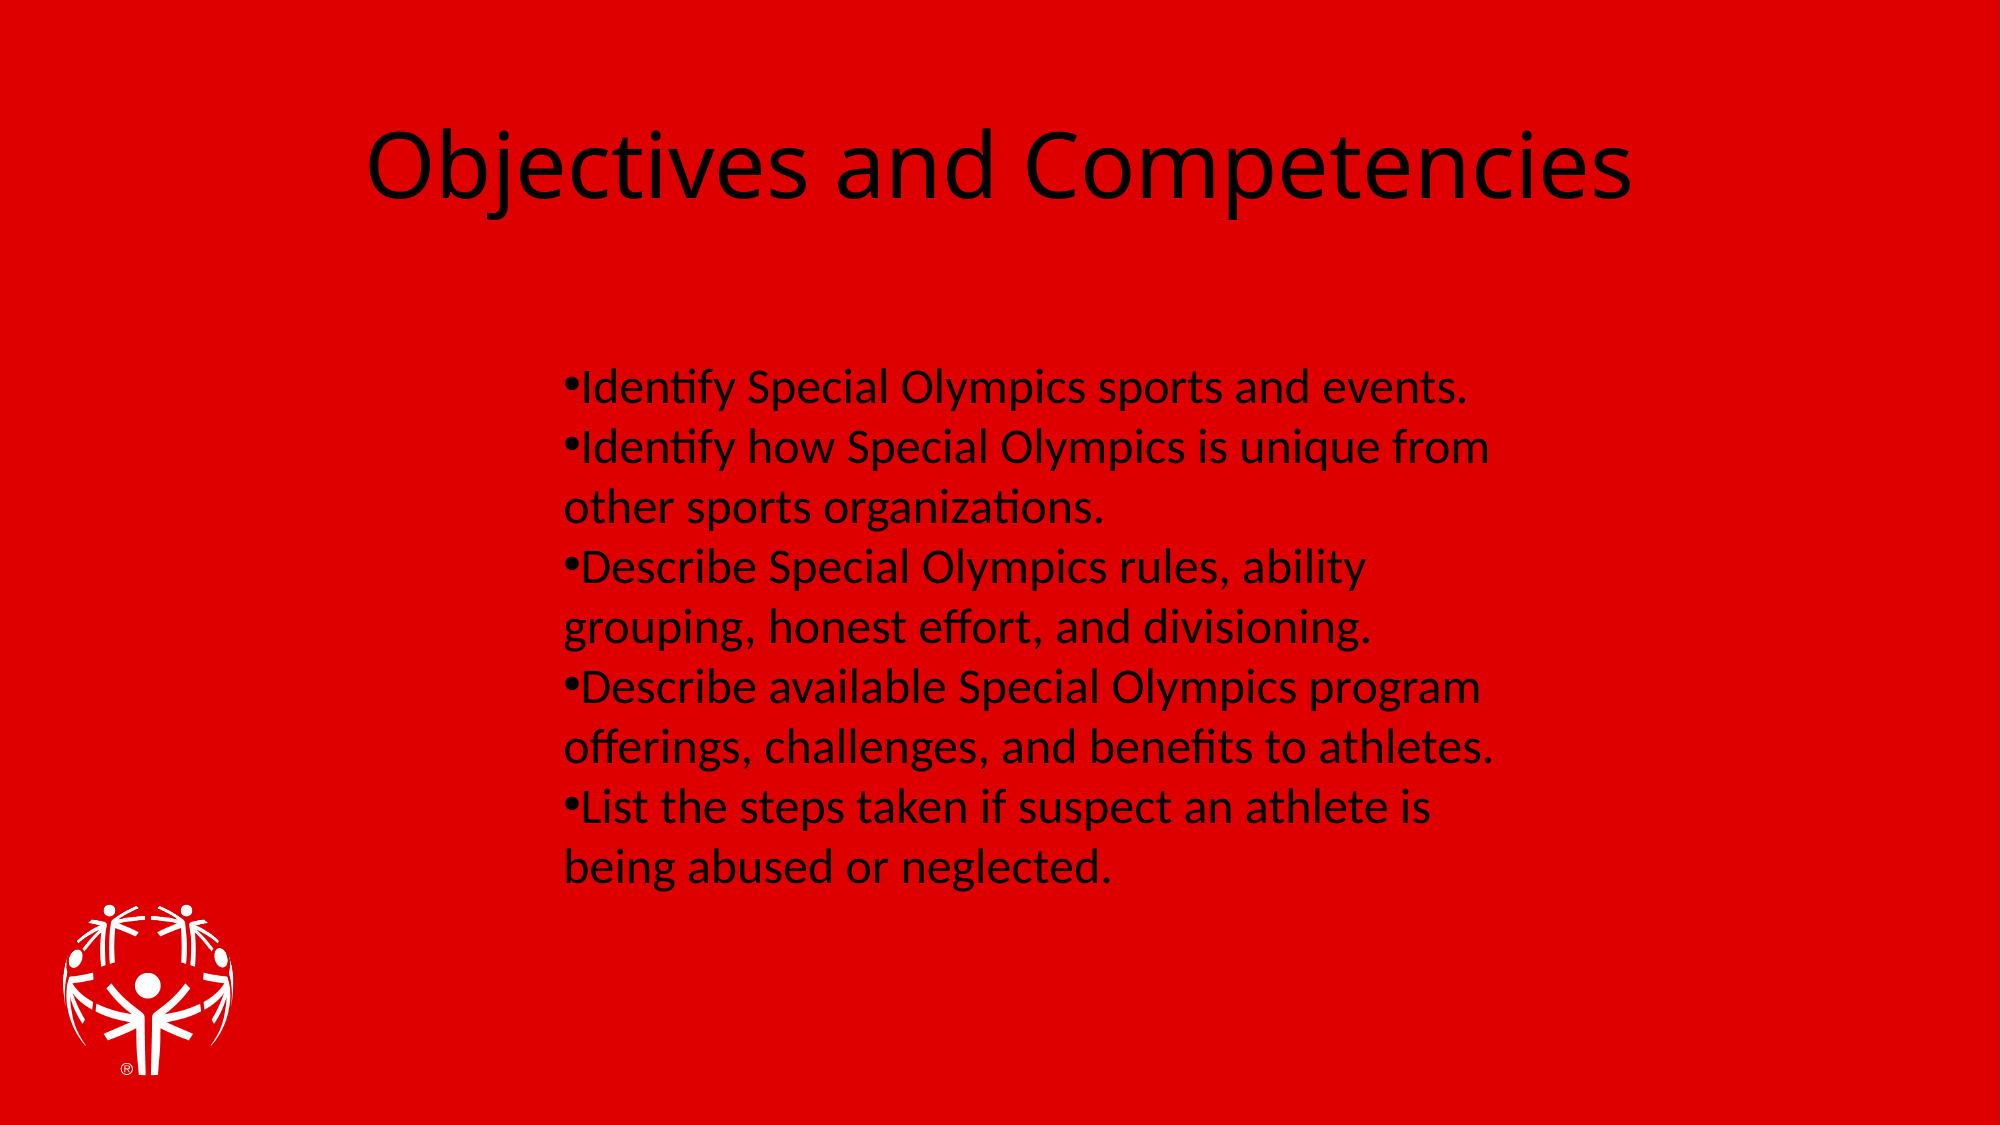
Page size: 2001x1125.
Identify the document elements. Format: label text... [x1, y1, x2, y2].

text_box Identify Special Olympics sports and events. Identify how Special Olympics is unique from other sports organizations. Describe Special Olympics rules, ability grouping, honest effort, and divisioning. Describe available Special Olympics program offerings, challenges, and benefits to athletes. List the steps taken if suspect an athlete is being abused or neglected. [548, 346, 1549, 901]
title Objectives and Competencies [137, 59, 1863, 278]
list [0, 881, 287, 1098]
